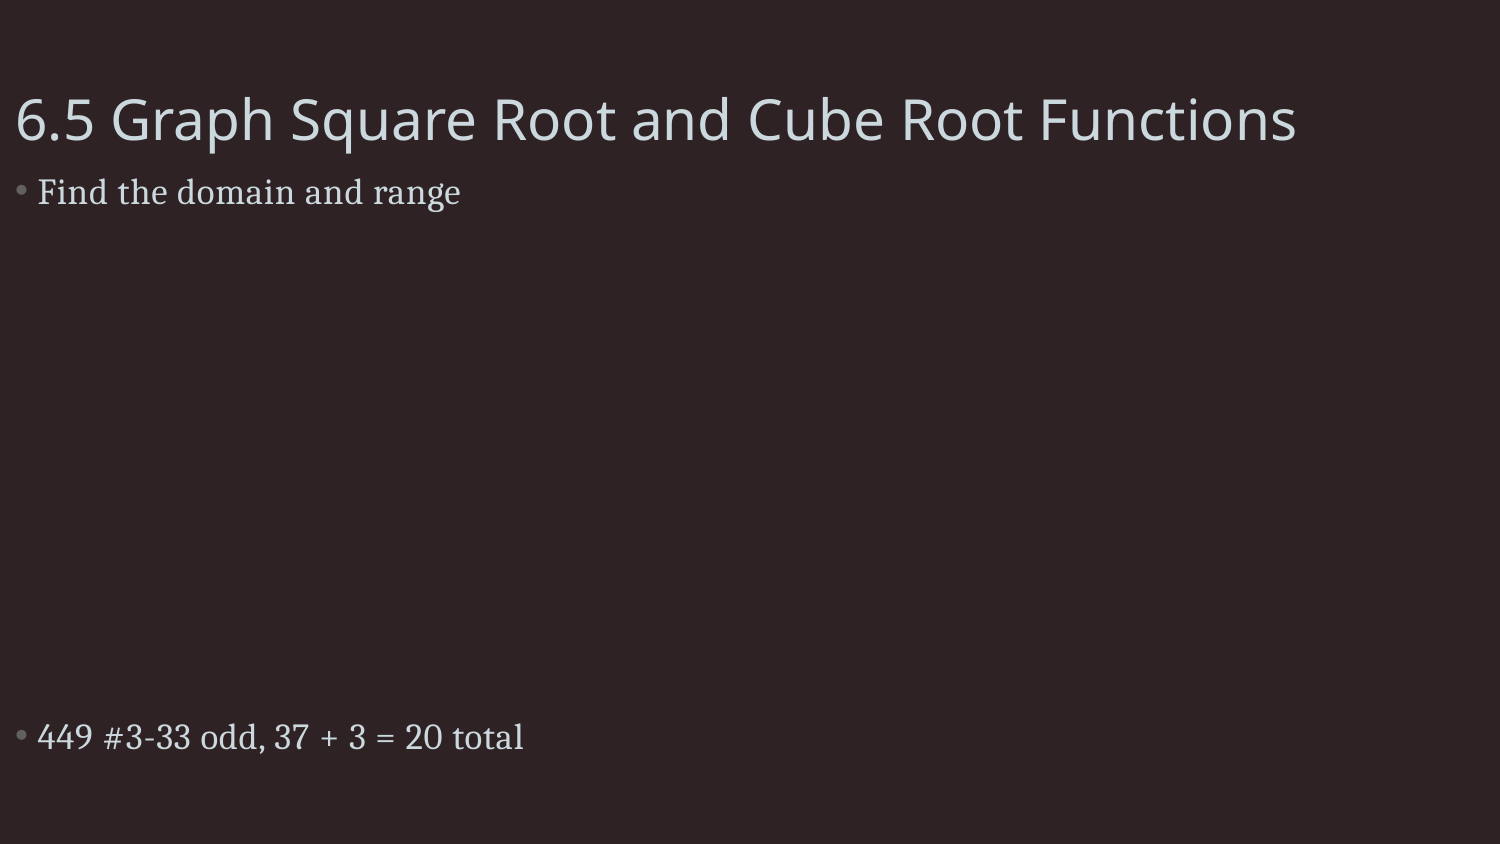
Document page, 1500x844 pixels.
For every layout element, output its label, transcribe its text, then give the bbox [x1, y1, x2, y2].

title 6.5 Graph Square Root and Cube Root Functions [0, 28, 1500, 160]
